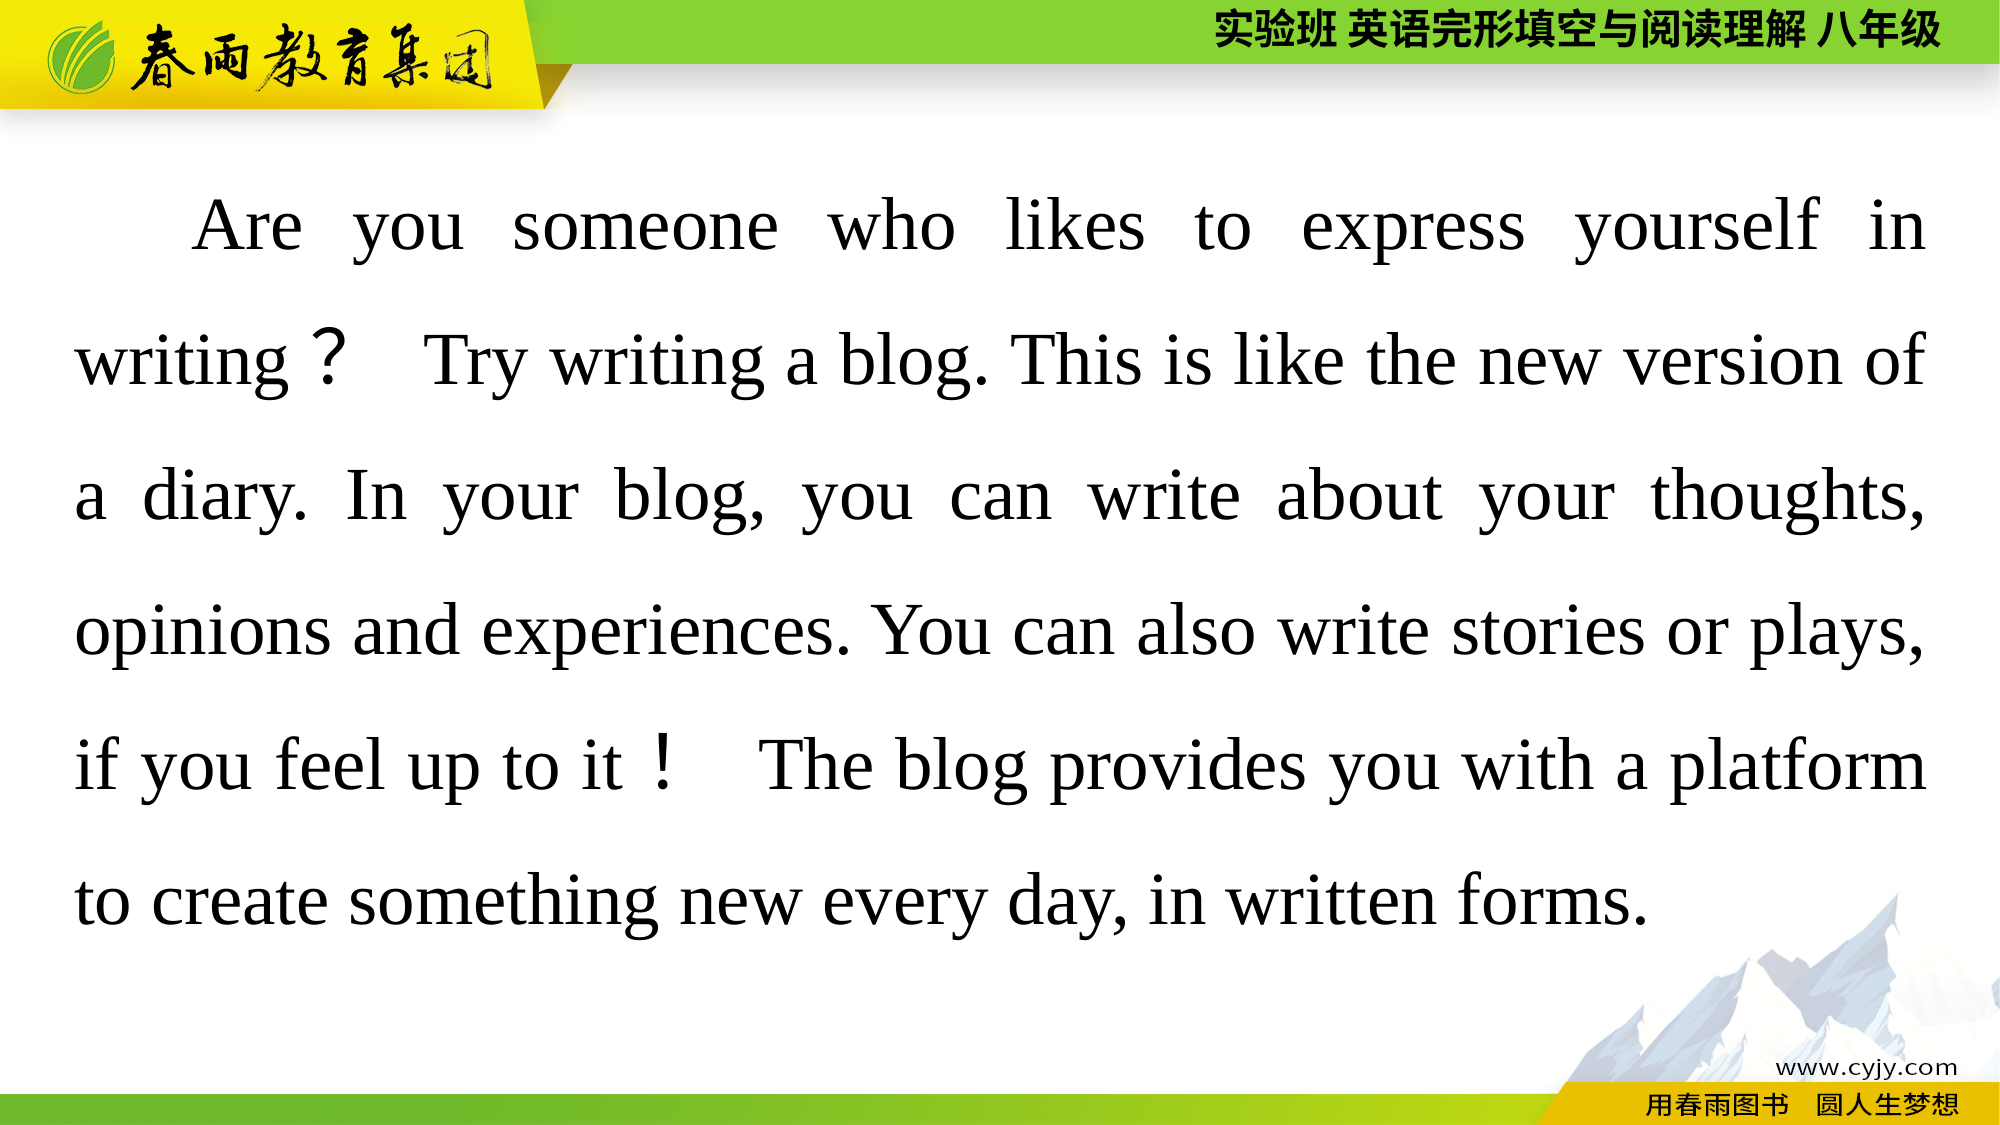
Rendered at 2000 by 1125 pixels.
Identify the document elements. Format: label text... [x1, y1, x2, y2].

picture [0, 0, 2000, 1125]
list Are you someone who likes to express yourself in writing？ Try writing a blog. This is like the new version of a diary. In your blog, you can write about your thoughts, opinions and experiences. You can also write stories or plays, if you feel up to it！ The blog provides you with a platform to create something new every day, in written forms. [59, 122, 1944, 940]
